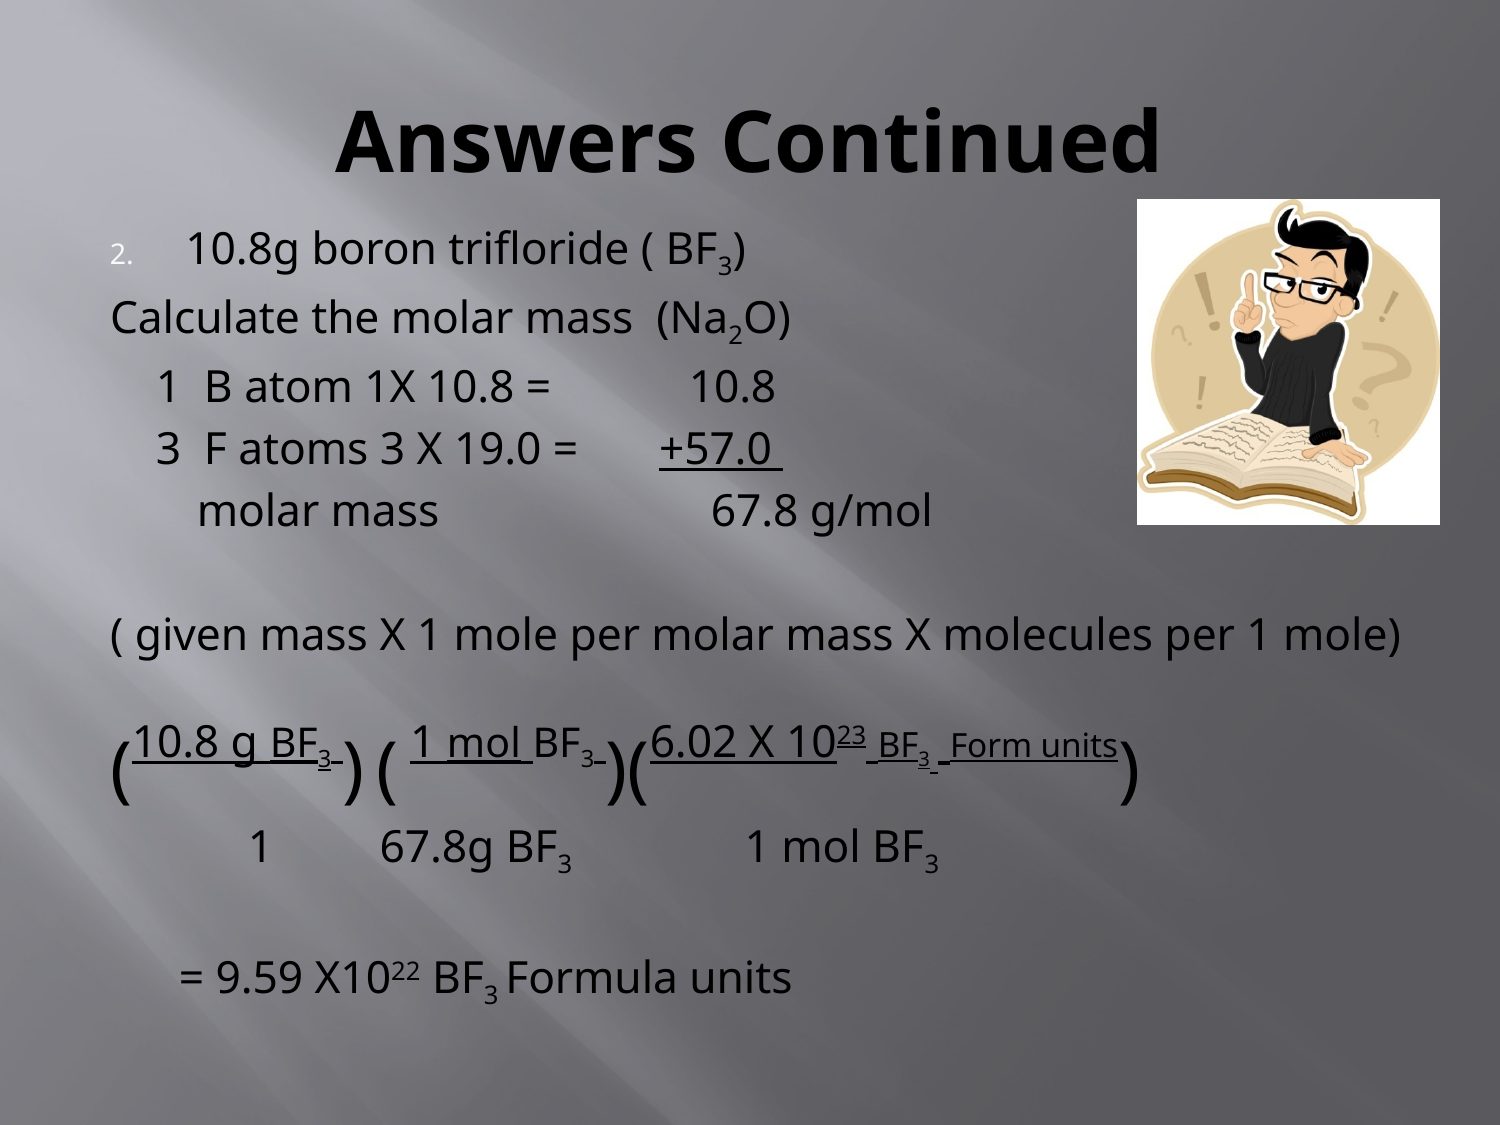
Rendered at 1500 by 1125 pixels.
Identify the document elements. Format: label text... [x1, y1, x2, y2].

title Answers Continued [75, 45, 1425, 212]
list 10.8g boron trifloride ( BF3) Calculate the molar mass (Na2O) 1 B atom 1X 10.8 = 10.8 3 F atoms 3 X 19.0 = +57.0 molar mass 67.8 g/mol ( given mass X 1 mole per molar mass X molecules per 1 mole) (10.8 g BF3 ) ( 1 mol BF3 )(6.02 X 1023 BF3 Form units) 1 67.8g BF3 1 mol BF3 = 9.59 X1022 BF3 Formula units [75, 212, 1425, 1035]
picture [1137, 199, 1440, 526]
